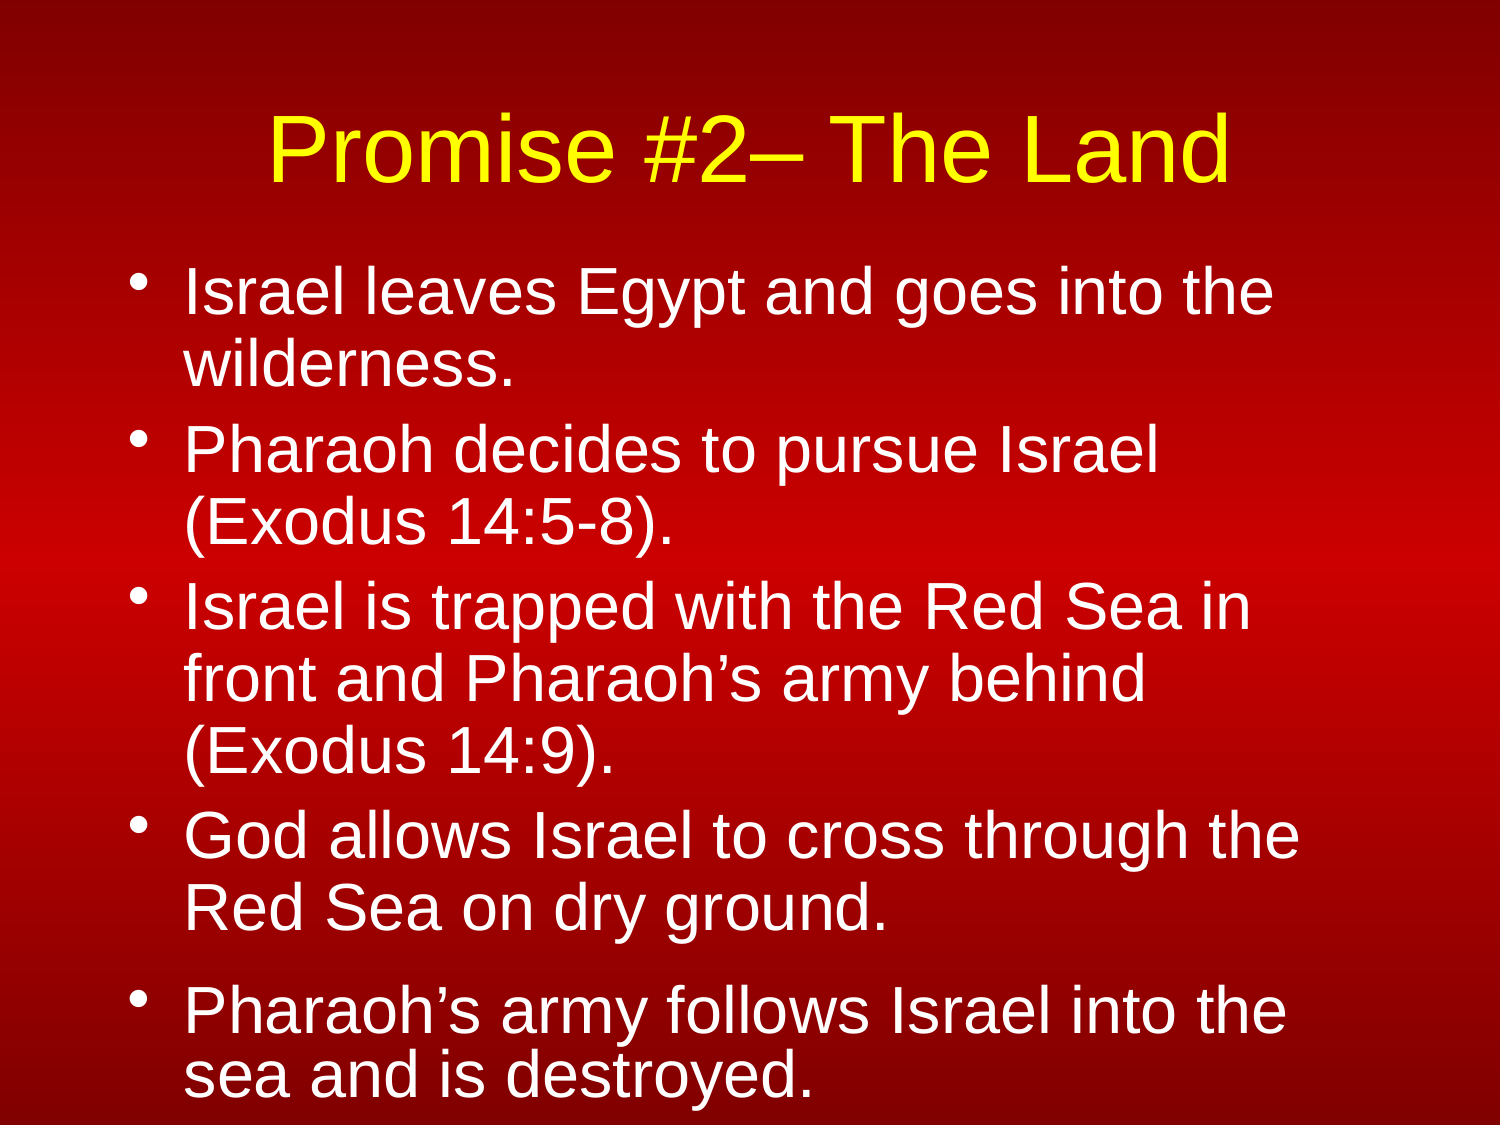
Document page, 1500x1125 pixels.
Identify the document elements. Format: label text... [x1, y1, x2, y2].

list Israel leaves Egypt and goes into the wilderness. Pharaoh decides to pursue Israel (Exodus 14:5-8). Israel is trapped with the Red Sea in front and Pharaoh’s army behind (Exodus 14:9). God allows Israel to cross through the Red Sea on dry ground. [112, 249, 1375, 963]
title Promise #2– The Land [37, 50, 1463, 238]
text_box [125, 899, 1425, 1038]
text_box Pharaoh’s army follows Israel into the sea and is destroyed. [112, 974, 1400, 1125]
